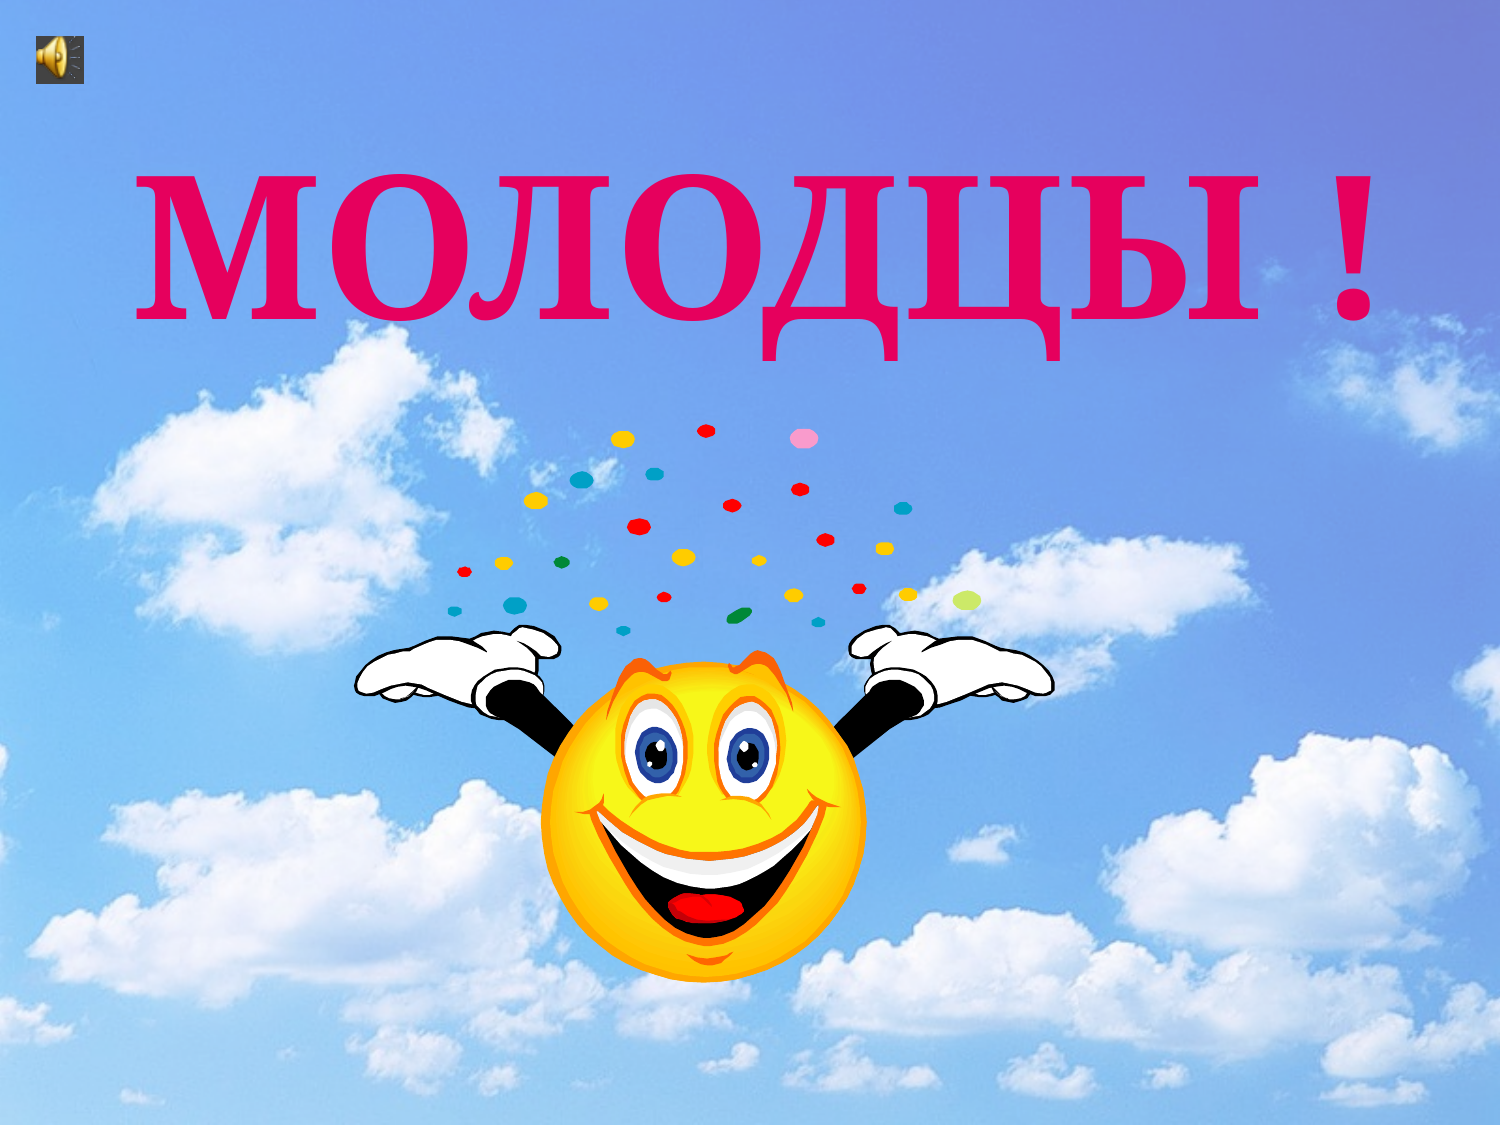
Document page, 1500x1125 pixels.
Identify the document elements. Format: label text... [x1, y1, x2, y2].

picture [351, 421, 1058, 986]
text_box МОЛОДЦЫ ! [33, 19, 1491, 1091]
picture [34, 34, 86, 86]
